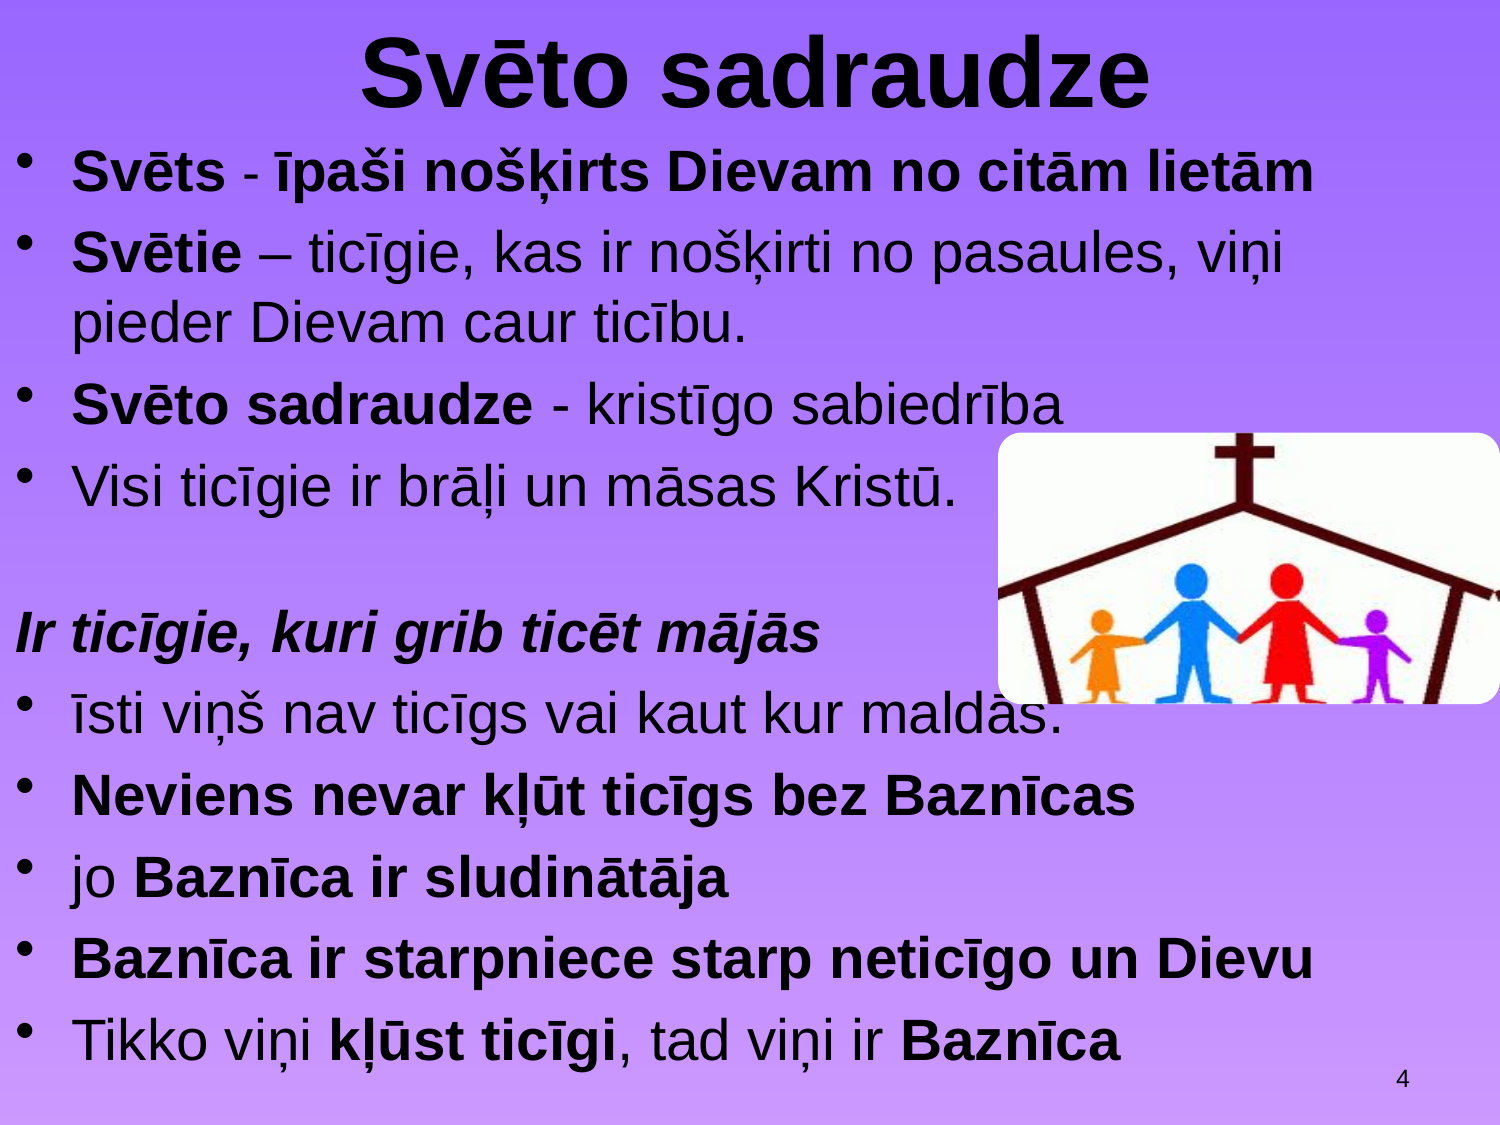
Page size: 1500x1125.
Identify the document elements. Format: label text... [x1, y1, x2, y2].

list Svēts - īpaši nošķirts Dievam no citām lietām Svētie – ticīgie, kas ir nošķirti no pasaules, viņi pieder Dievam caur ticību. Svēto sadraudze - kristīgo sabiedrība Visi ticīgie ir brāļi un māsas Kristū. Ir ticīgie, kuri grib ticēt mājās īsti viņš nav ticīgs vai kaut kur maldās. Neviens nevar kļūt ticīgs bez Baznīcas jo Baznīca ir sludinātāja Baznīca ir starpniece starp neticīgo un Dievu Tikko viņi kļūst ticīgi, tad viņi ir Baznīca [0, 125, 1436, 563]
text_box 4 [1074, 1024, 1425, 1100]
text_box Svēto sadraudze [53, 0, 1459, 135]
picture [997, 432, 1500, 705]
